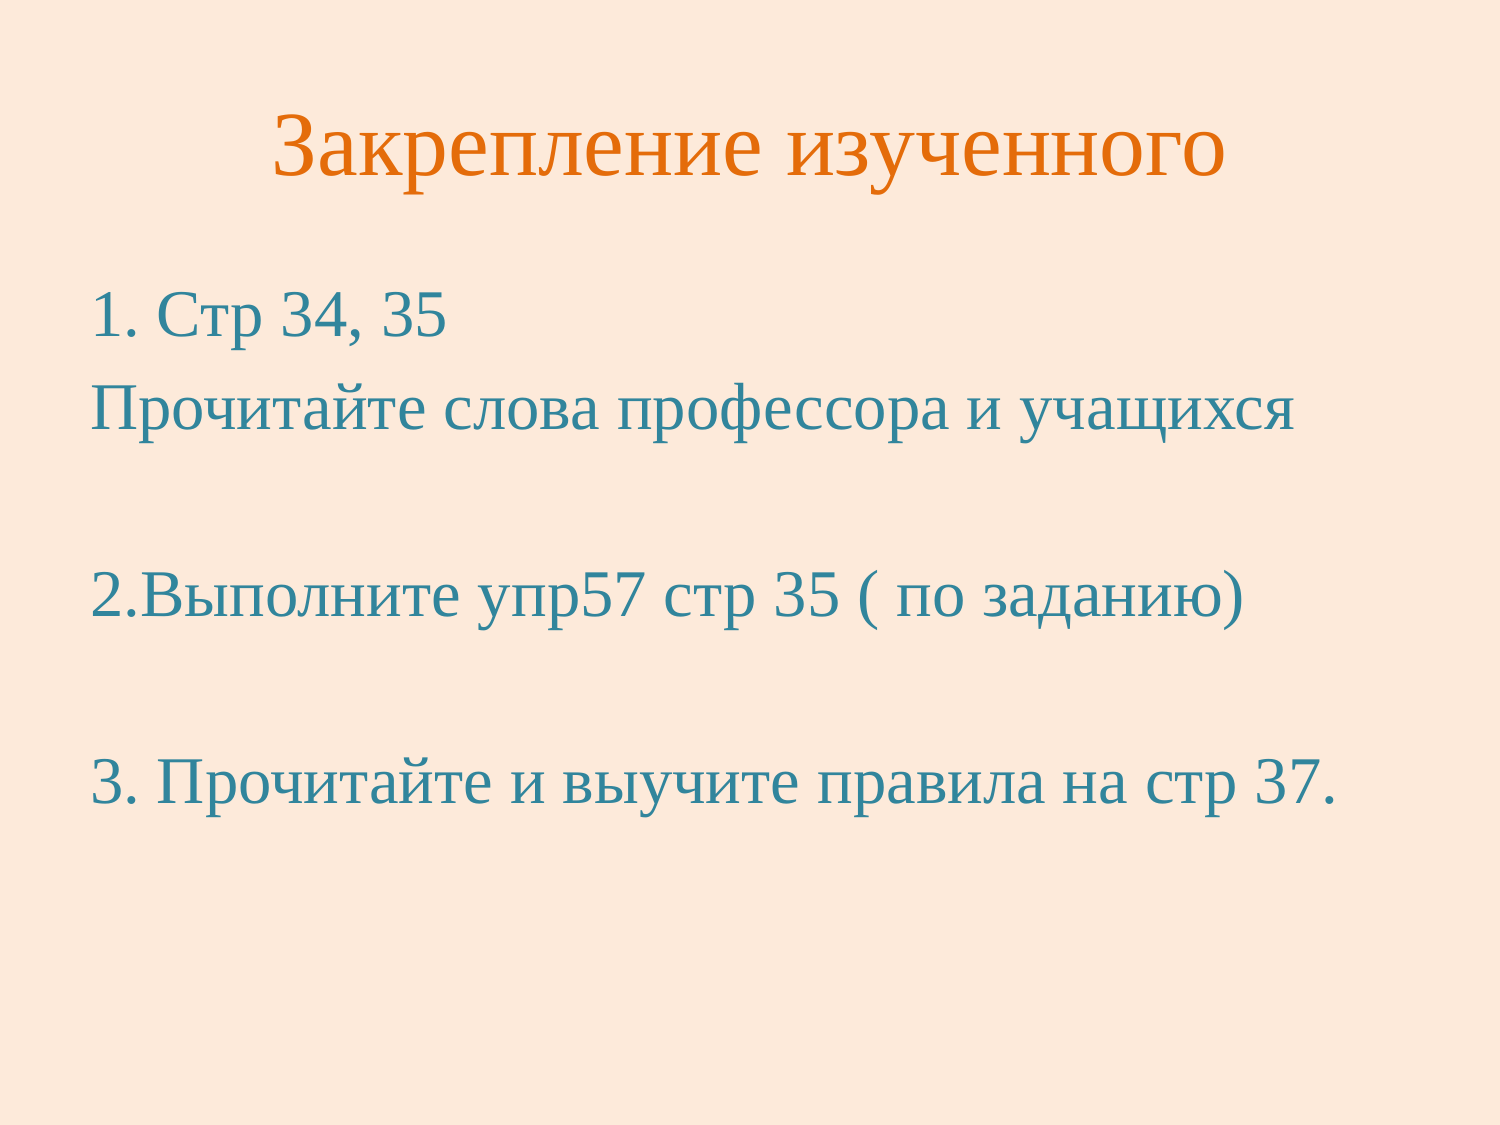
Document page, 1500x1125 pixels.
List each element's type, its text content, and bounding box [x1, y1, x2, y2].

title Закрепление изученного [75, 45, 1425, 233]
list 1. Стр 34, 35 Прочитайте слова профессора и учащихся 2.Выполните упр57 стр 35 ( по заданию) 3. Прочитайте и выучите правила на стр 37. [75, 262, 1471, 1005]
